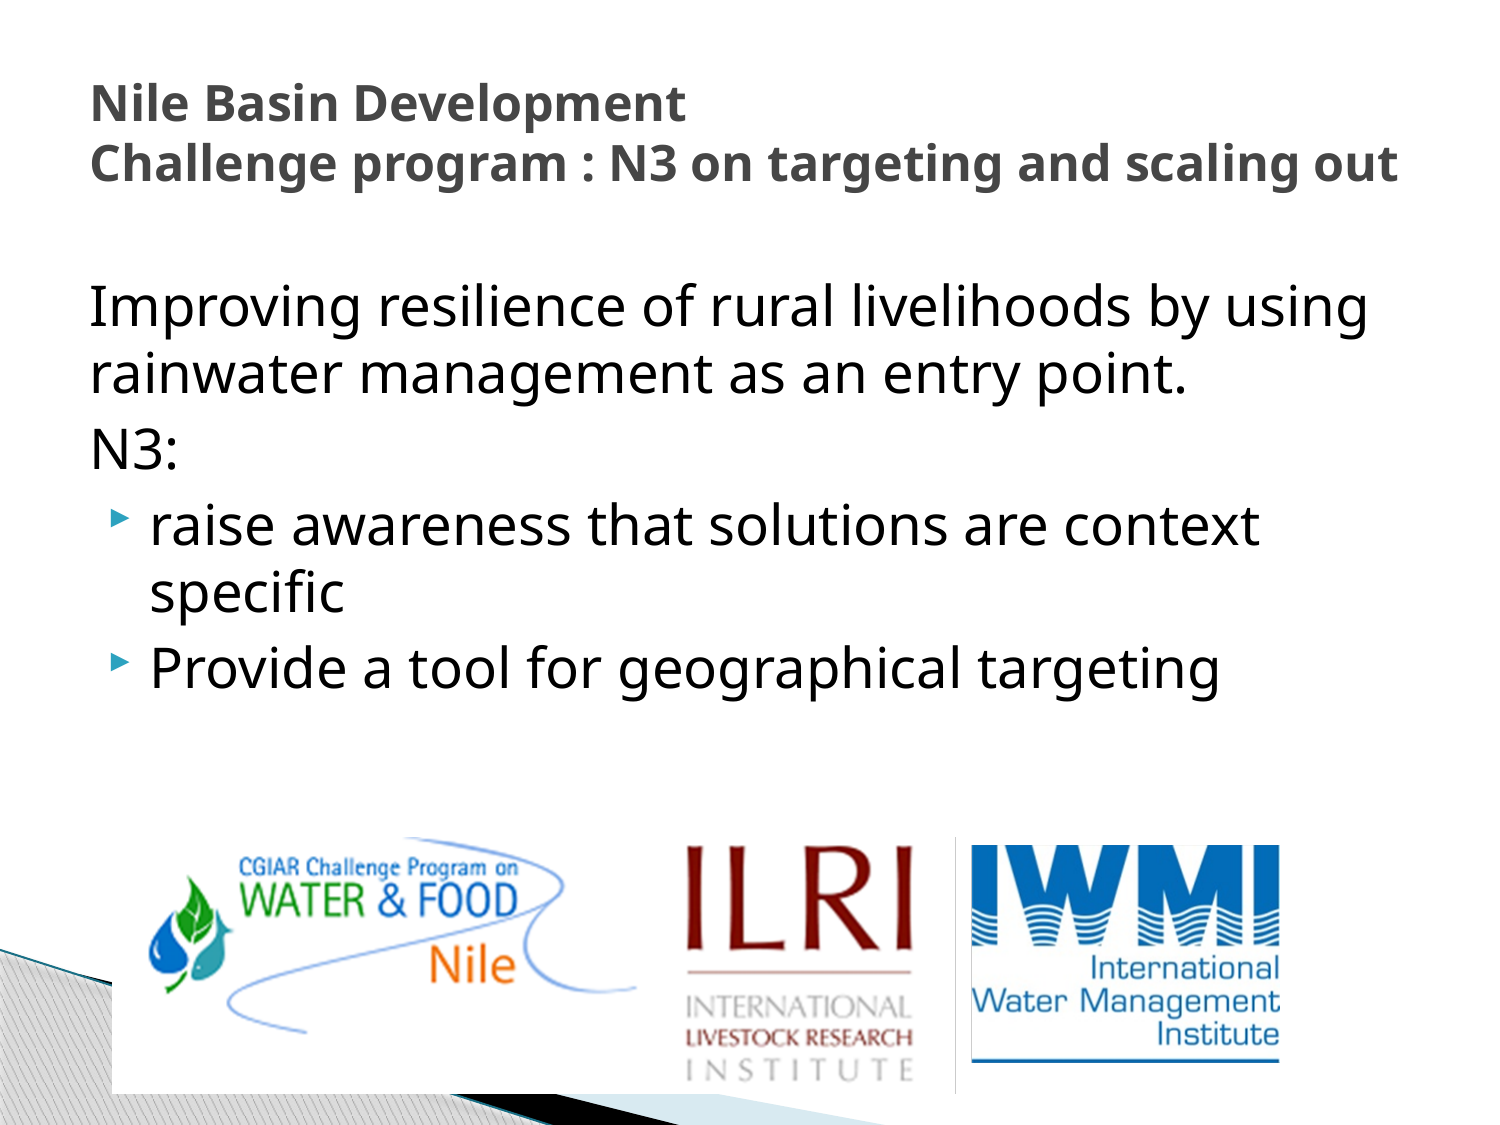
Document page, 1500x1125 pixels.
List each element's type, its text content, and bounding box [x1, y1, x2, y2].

title Nile Basin Development Challenge program : N3 on targeting and scaling out [75, 37, 1425, 225]
picture [112, 837, 1280, 1094]
list Improving resilience of rural livelihoods by using rainwater management as an entry point. N3: raise awareness that solutions are context specific Provide a tool for geographical targeting [75, 262, 1425, 850]
